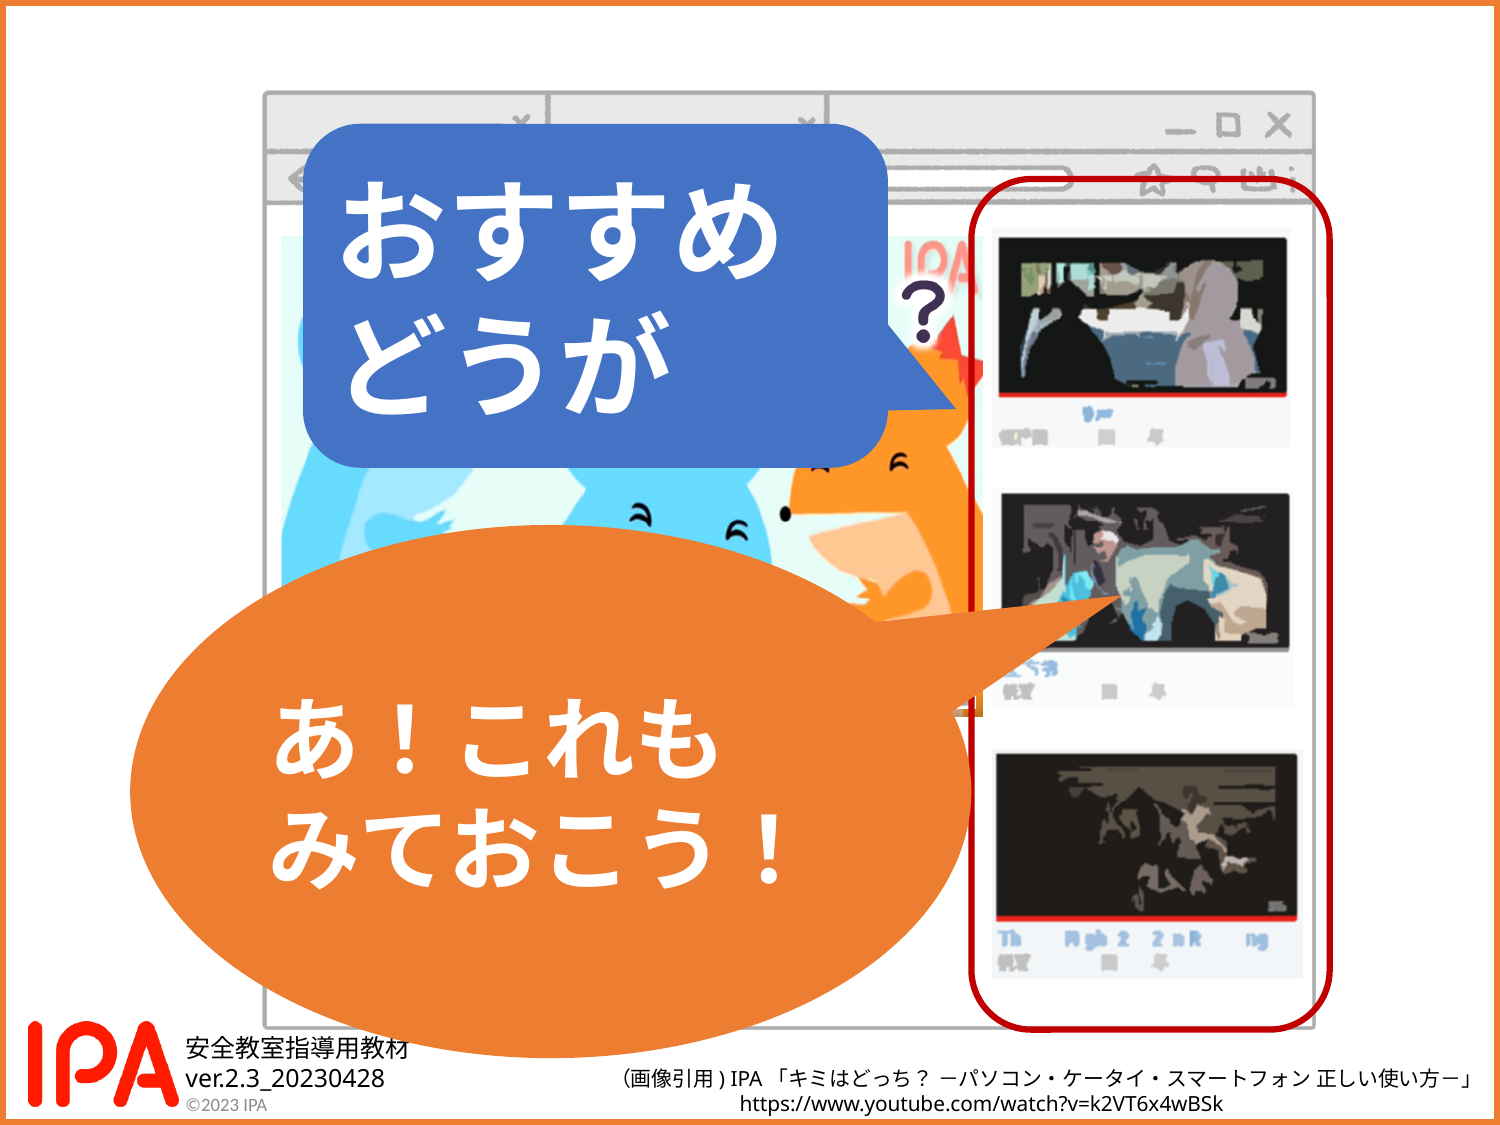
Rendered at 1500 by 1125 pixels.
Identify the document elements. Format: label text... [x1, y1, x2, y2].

text_box （画像引用) IPA「キミはどっち？ －パソコン・ケータイ・スマートフォン 正しい使い方－」 https://www.youtube.com/watch?v=k2VT6x4wBSk [595, 1058, 1500, 1123]
text_box あ！これも みておこう！ [129, 600, 256, 983]
picture [28, 1021, 179, 1107]
picture [256, 90, 1316, 1030]
text_box あ！これも みておこう！ [359, 1030, 743, 1060]
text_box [302, 123, 1330, 1030]
